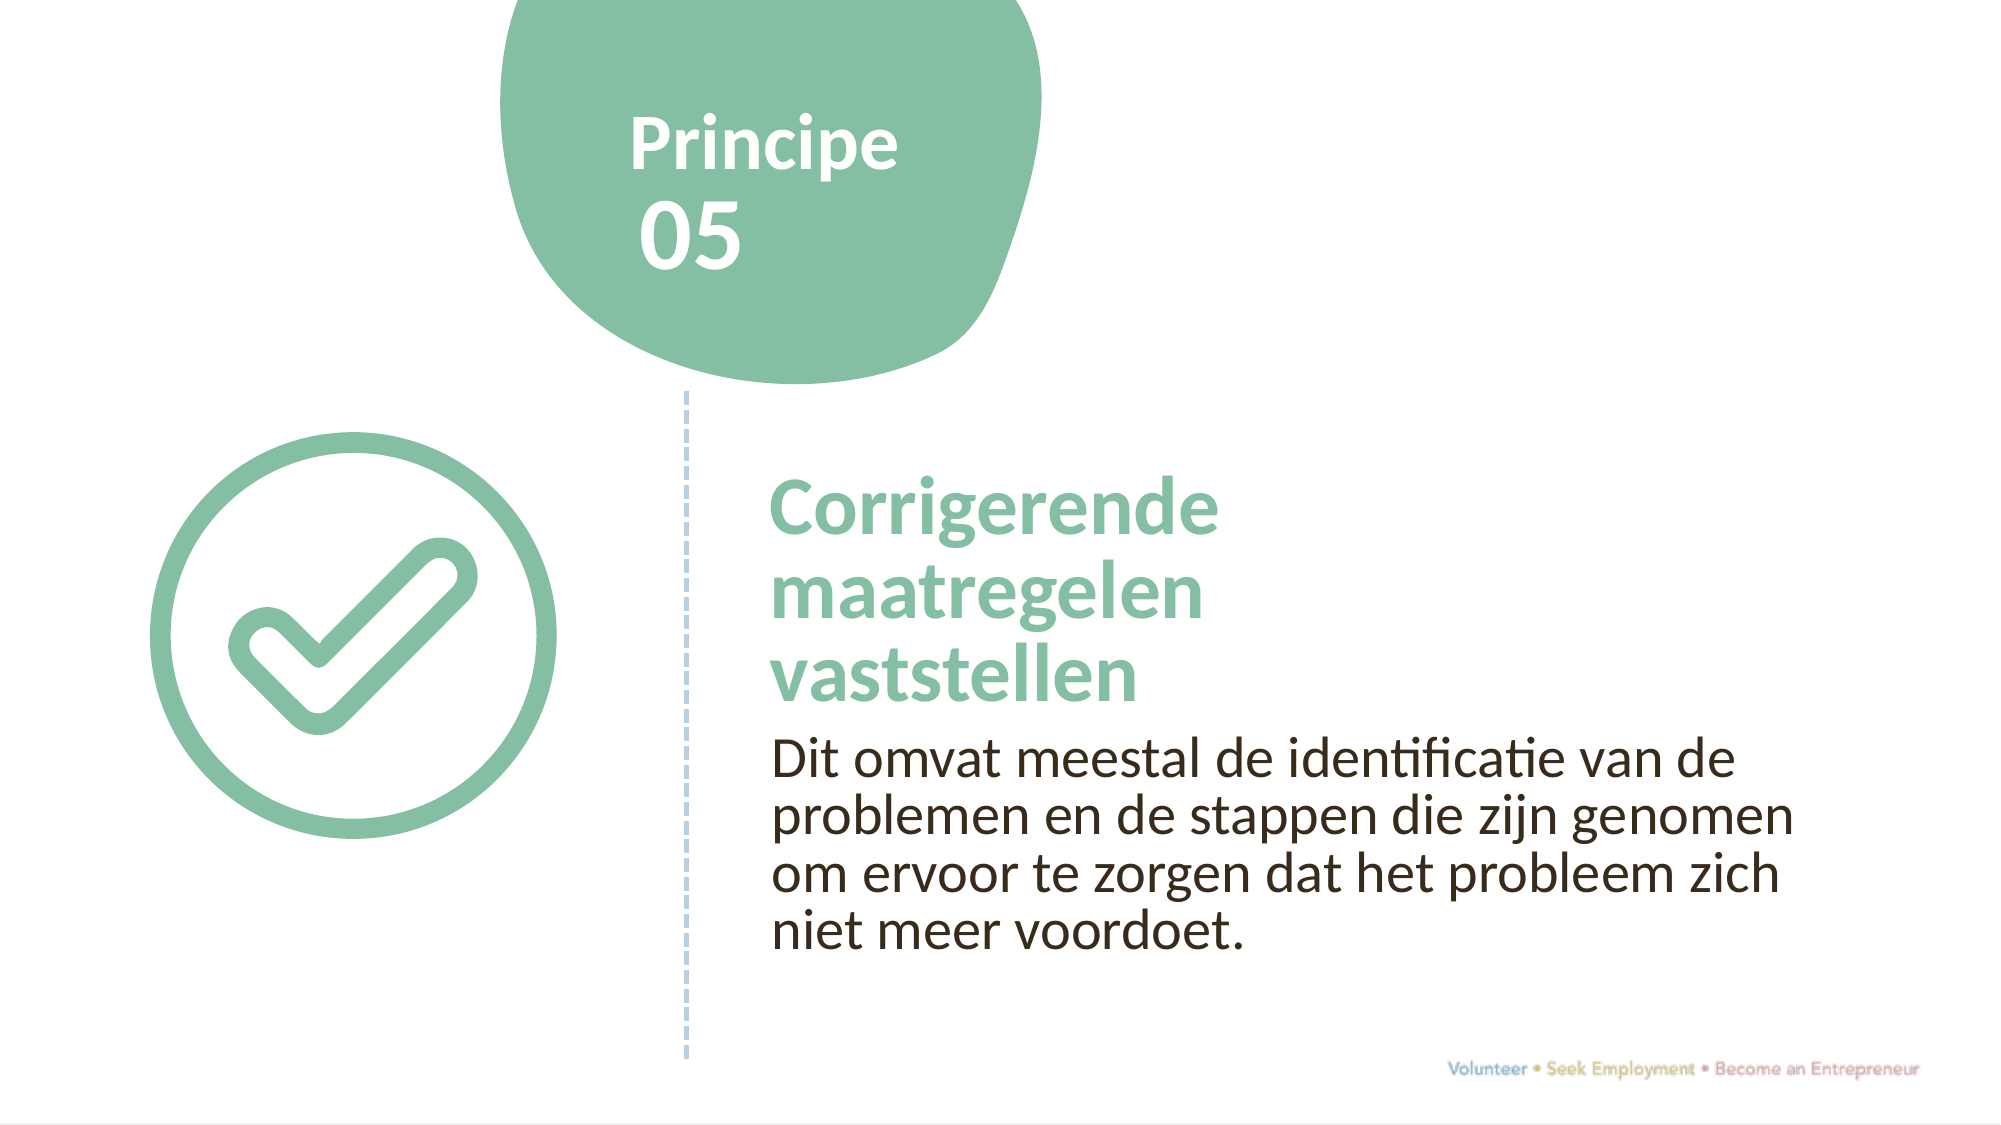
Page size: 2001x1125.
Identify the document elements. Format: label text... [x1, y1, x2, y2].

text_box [149, 432, 557, 839]
picture [1418, 1046, 1971, 1103]
text_box Dit omvat meestal de identificatie van de problemen en de stappen die zijn genomen om ervoor te zorgen dat het probleem zich niet meer voordoet. [756, 723, 1851, 1018]
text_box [615, 93, 954, 313]
text_box Corrigerende maatregelen vaststellen [755, 459, 1439, 741]
text_box [500, 0, 1042, 385]
